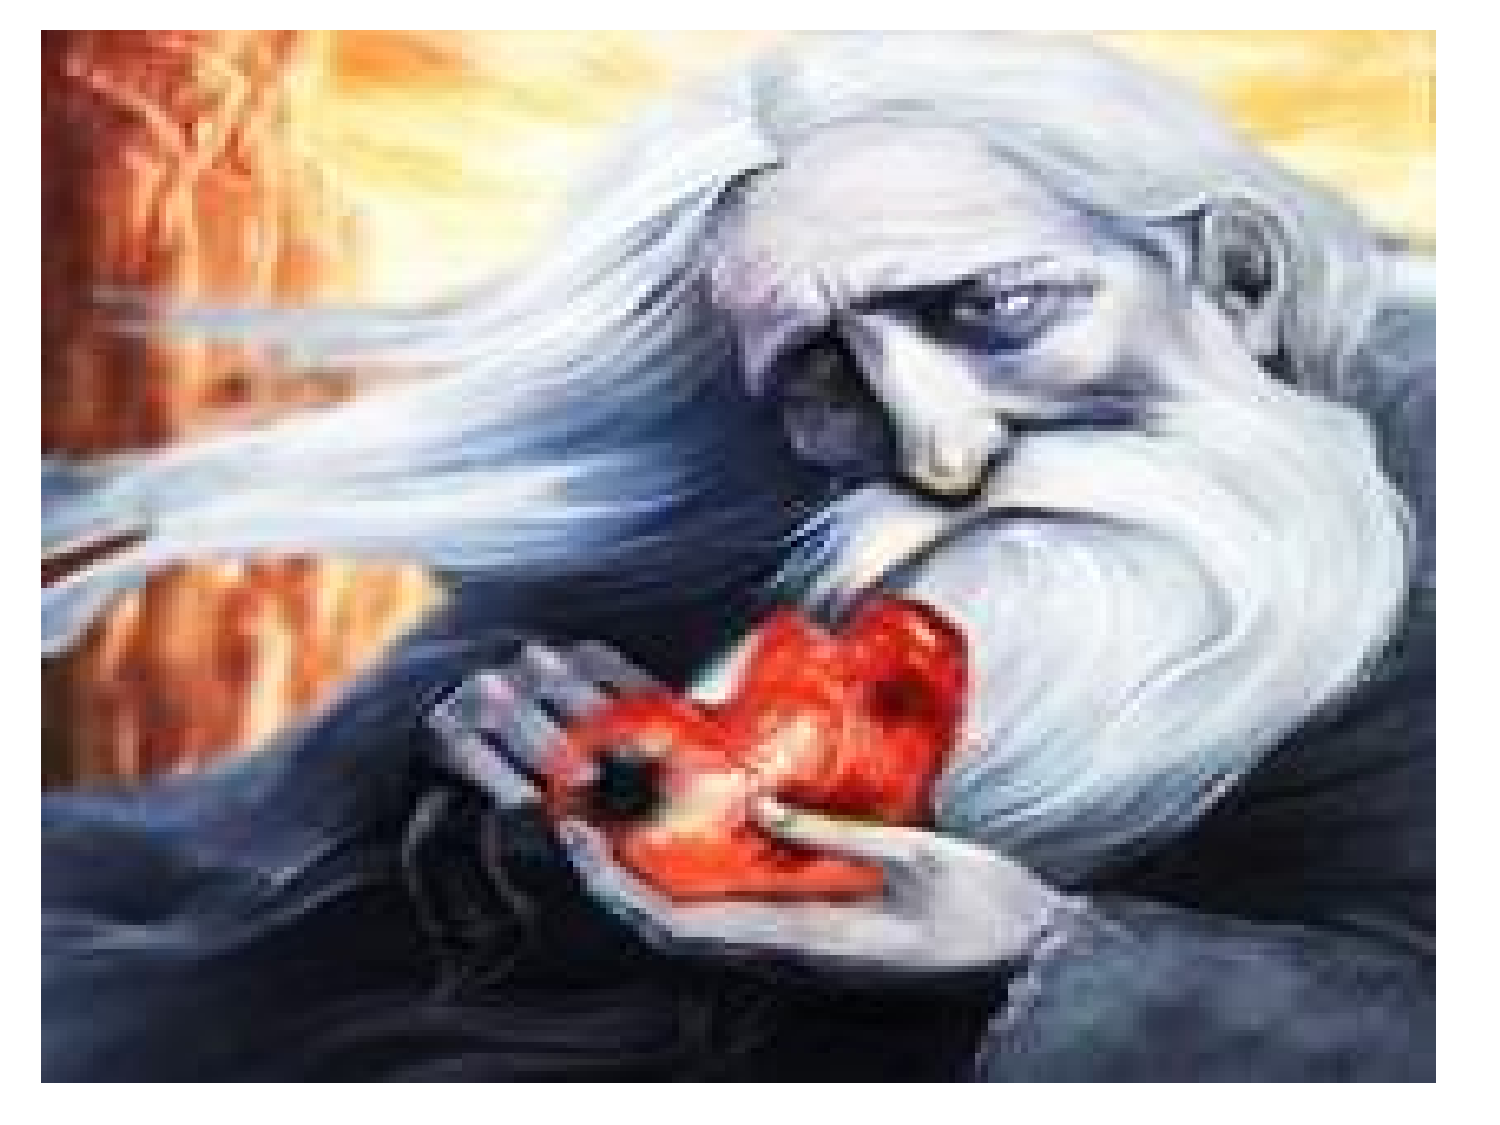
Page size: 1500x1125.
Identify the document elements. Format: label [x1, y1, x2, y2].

list [41, 30, 1436, 1083]
